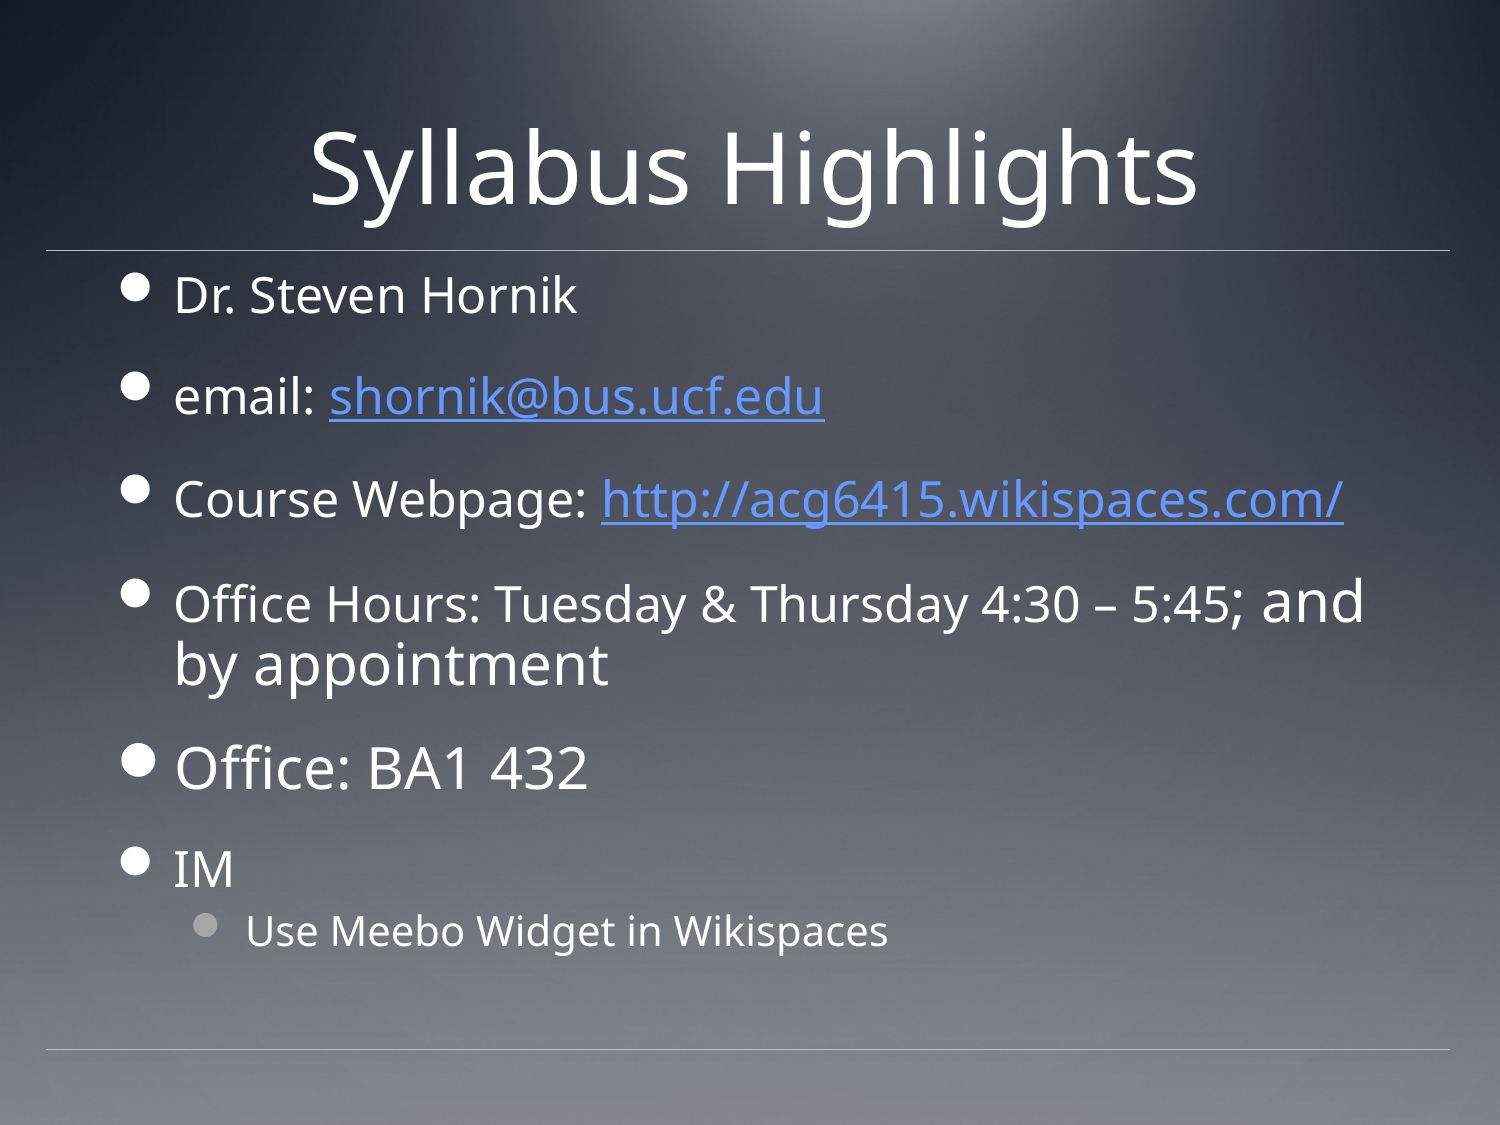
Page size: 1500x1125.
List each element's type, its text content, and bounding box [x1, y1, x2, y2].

title Syllabus Highlights [104, 17, 1395, 233]
list Dr. Steven Hornik email: shornik@bus.ucf.edu Course Webpage: http://acg6415.wikispaces.com/ Office Hours: Tuesday & Thursday 4:30 – 5:45; and by appointment Office: BA1 432 IM Use Meebo Widget in Wikispaces [101, 262, 1395, 1024]
